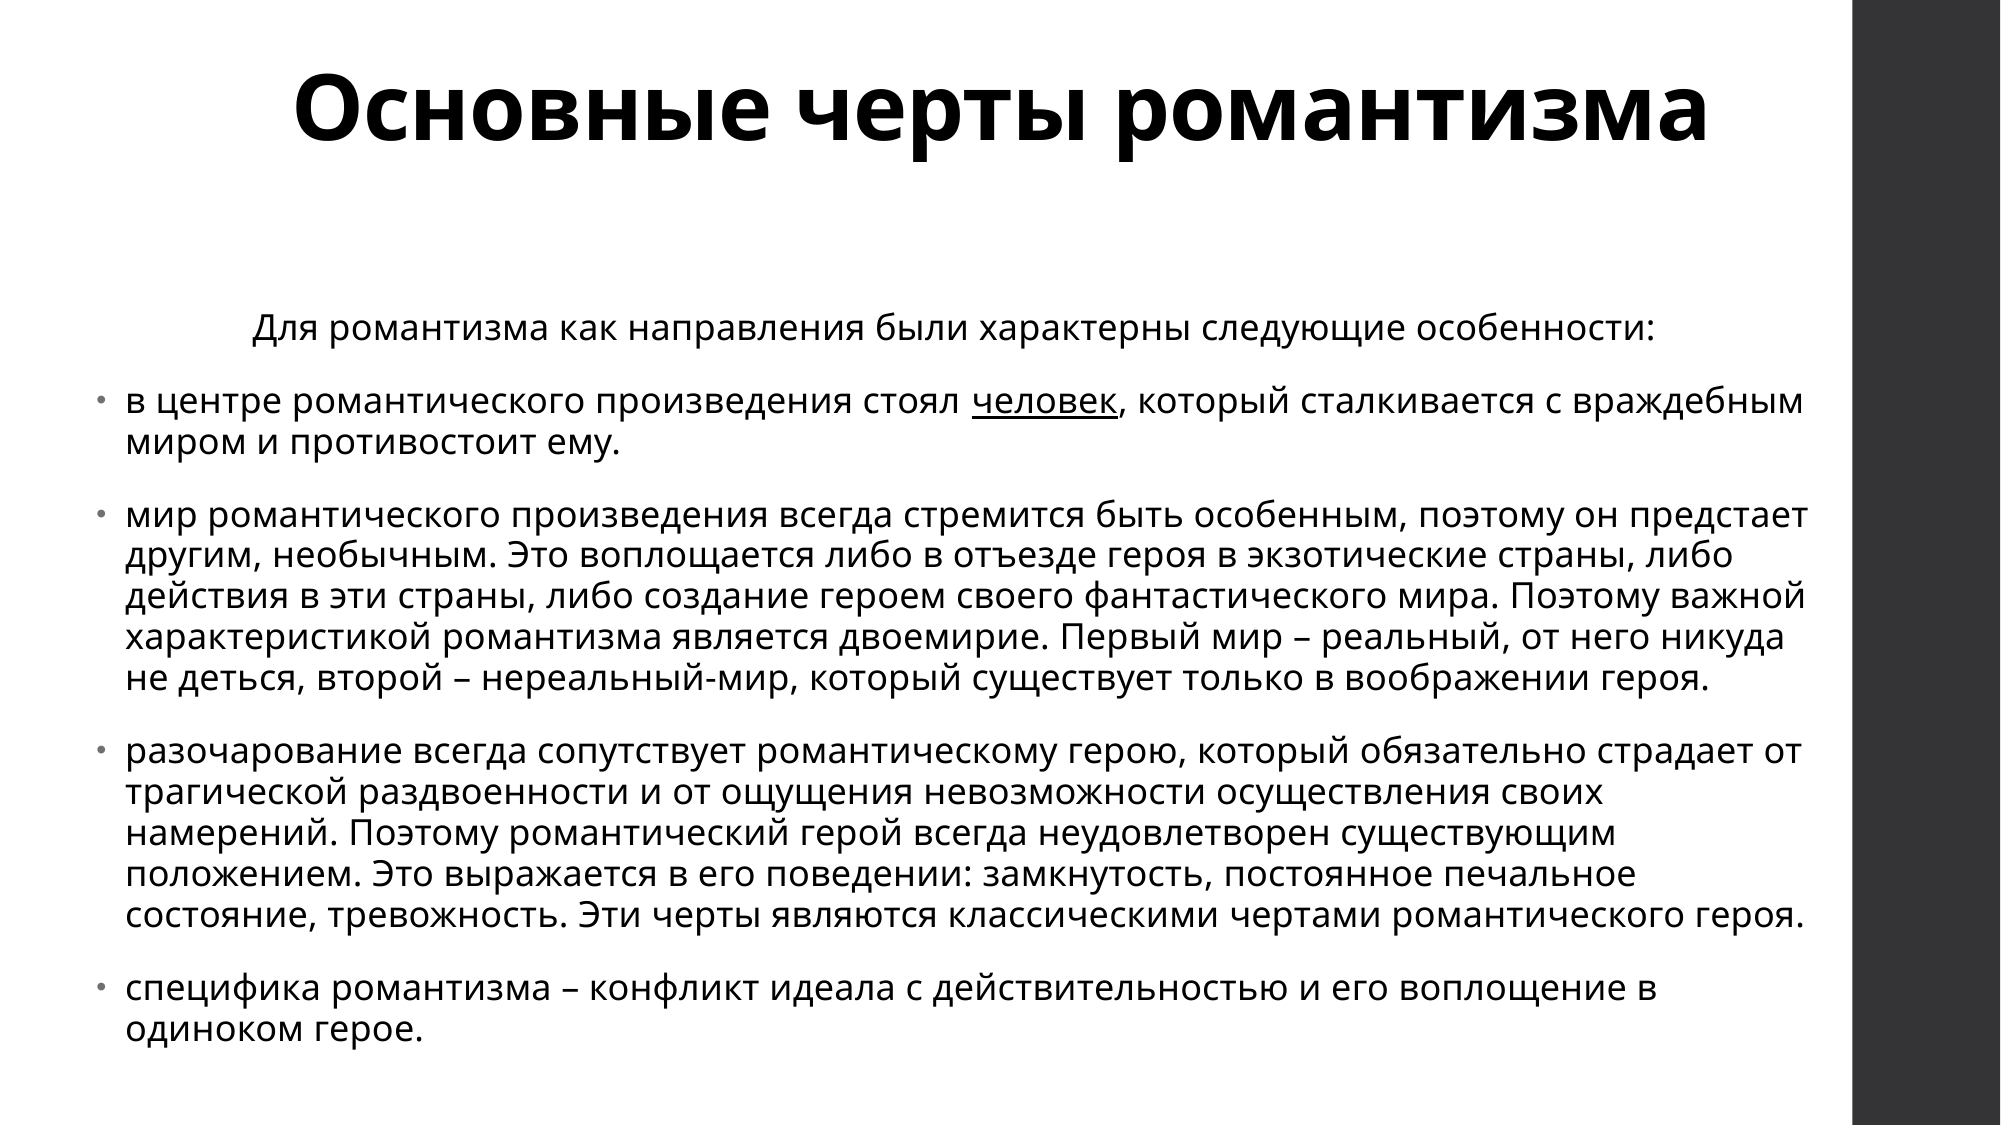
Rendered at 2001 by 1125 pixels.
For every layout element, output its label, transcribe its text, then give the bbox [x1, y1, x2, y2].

list Для романтизма как направления были характерны следующие особенности: в центре романтического произведения стоял человек, который сталкивается с враждебным миром и противостоит ему. мир романтического произведения всегда стремится быть особенным, поэтому он предстает другим, необычным. Это воплощается либо в отъезде героя в экзотические страны, либо действия в эти страны, либо создание героем своего фантастического мира. Поэтому важной характеристикой романтизма является двоемирие. Первый мир – реальный, от него никуда не деться, второй – нереальный-мир, который существует только в воображении героя. разочарование всегда сопутствует романтическому герою, который обязательно страдает от трагической раздвоенности и от ощущения невозможности осуществления своих намерений. Поэтому романтический герой всегда неудовлетворен существующим положением. Это выражается в его поведении: замкнутость, постоянное печальное состояние, тревожность. Эти черты являются классическими чертами романтического героя. специфика романтизма – конфликт идеала с действительностью и его воплощение в одиноком герое. [81, 299, 1830, 1115]
title Основные черты романтизма [206, 60, 1797, 278]
